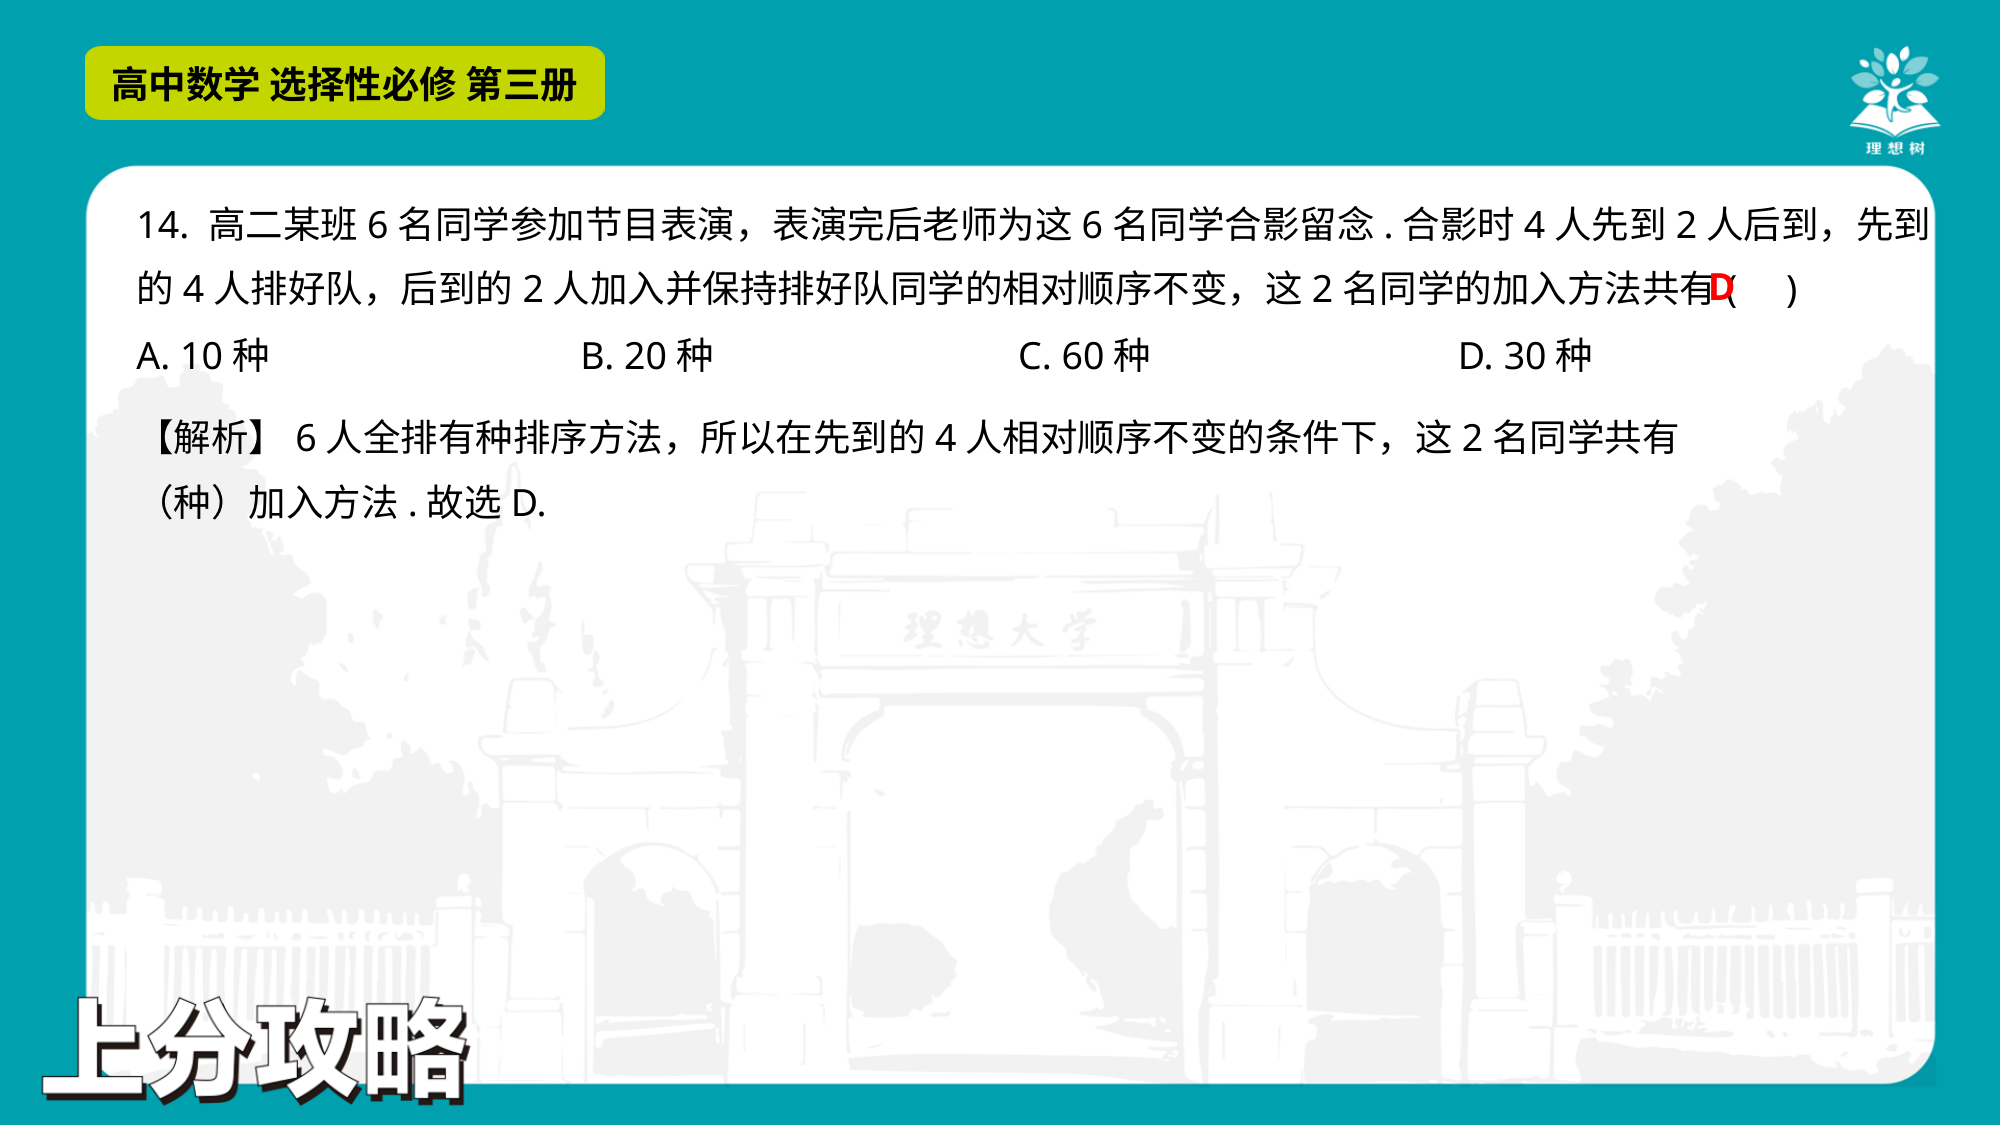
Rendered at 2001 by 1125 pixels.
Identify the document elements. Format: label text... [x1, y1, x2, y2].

picture [0, 0, 2000, 1125]
text_box 14. 高二某班6名同学参加节目表演，表演完后老师为这6名同学合影留念.合影时4人先到2人后到，先到 的4人排好队，后到的2人加入并保持排好队同学的相对顺序不变，这2名同学的加入方法共有( ) [136, 177, 1865, 304]
text_box A. 10种 B. 20种 C. 60种 D. 30种 [136, 310, 1865, 370]
text_box D [1694, 243, 1750, 302]
